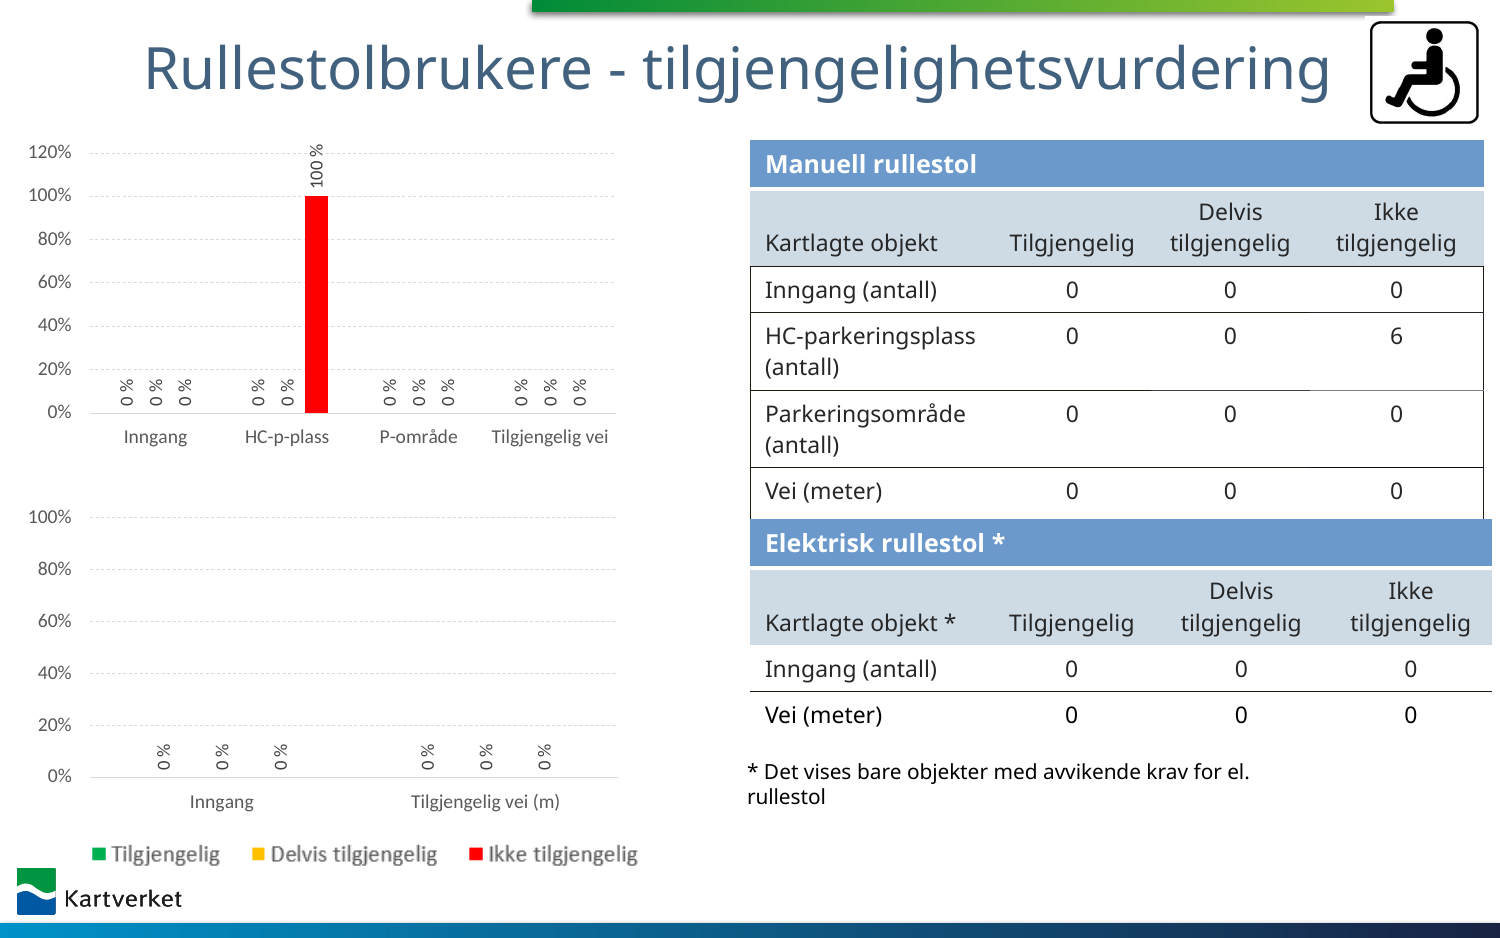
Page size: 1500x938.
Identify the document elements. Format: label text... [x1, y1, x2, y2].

table_cell Tilgjengelig [991, 570, 1153, 645]
table_cell Inngang (antall) [751, 267, 994, 312]
picture [1365, 16, 1484, 129]
table_cell 0 [1330, 645, 1492, 691]
table_cell 0 [1330, 692, 1492, 738]
table_cell Kartlagte objekt [750, 191, 994, 266]
table_cell Vei (meter) [751, 468, 994, 519]
table_cell 0 [1310, 468, 1483, 519]
table_cell 0 [994, 313, 1151, 390]
table_cell Parkeringsområde (antall) [751, 391, 994, 467]
table_cell Vei (meter) [750, 692, 991, 738]
picture [86, 838, 643, 870]
table_header Elektrisk rullestol * [750, 519, 1492, 566]
table_cell HC-parkeringsplass (antall) [751, 313, 994, 390]
table_cell Inngang (antall) [750, 645, 991, 691]
table_cell 0 [1151, 391, 1310, 467]
table_cell 0 [1153, 692, 1330, 738]
picture [20, 135, 629, 457]
table_cell 0 [994, 391, 1151, 467]
text_box * Det vises bare objekter med avvikende krav for el. rullestol [732, 751, 1317, 816]
table_cell Ikke tilgjengelig [1310, 191, 1484, 266]
table_header Manuell rullestol [750, 140, 1484, 187]
table_cell 0 [991, 692, 1153, 738]
table_cell 0 [1151, 313, 1310, 390]
table_cell 0 [1310, 267, 1483, 312]
table_cell 0 [1153, 645, 1330, 691]
table_cell 0 [991, 645, 1153, 691]
table_cell Delvis tilgjengelig [1151, 191, 1310, 266]
text_box Rullestolbrukere - tilgjengelighetsvurdering [39, 12, 1348, 109]
table_cell 0 [1151, 267, 1310, 312]
table_cell 0 [1310, 391, 1483, 467]
picture [20, 499, 630, 822]
table_cell 0 [994, 267, 1151, 312]
table_cell 0 [1151, 468, 1310, 519]
table_cell Delvis tilgjengelig [1153, 570, 1330, 645]
table_cell 6 [1310, 313, 1483, 390]
table_cell Ikke tilgjengelig [1330, 570, 1492, 645]
table_cell 0 [994, 468, 1151, 519]
table_cell Kartlagte objekt * [750, 570, 991, 645]
table_cell Tilgjengelig [994, 191, 1151, 266]
